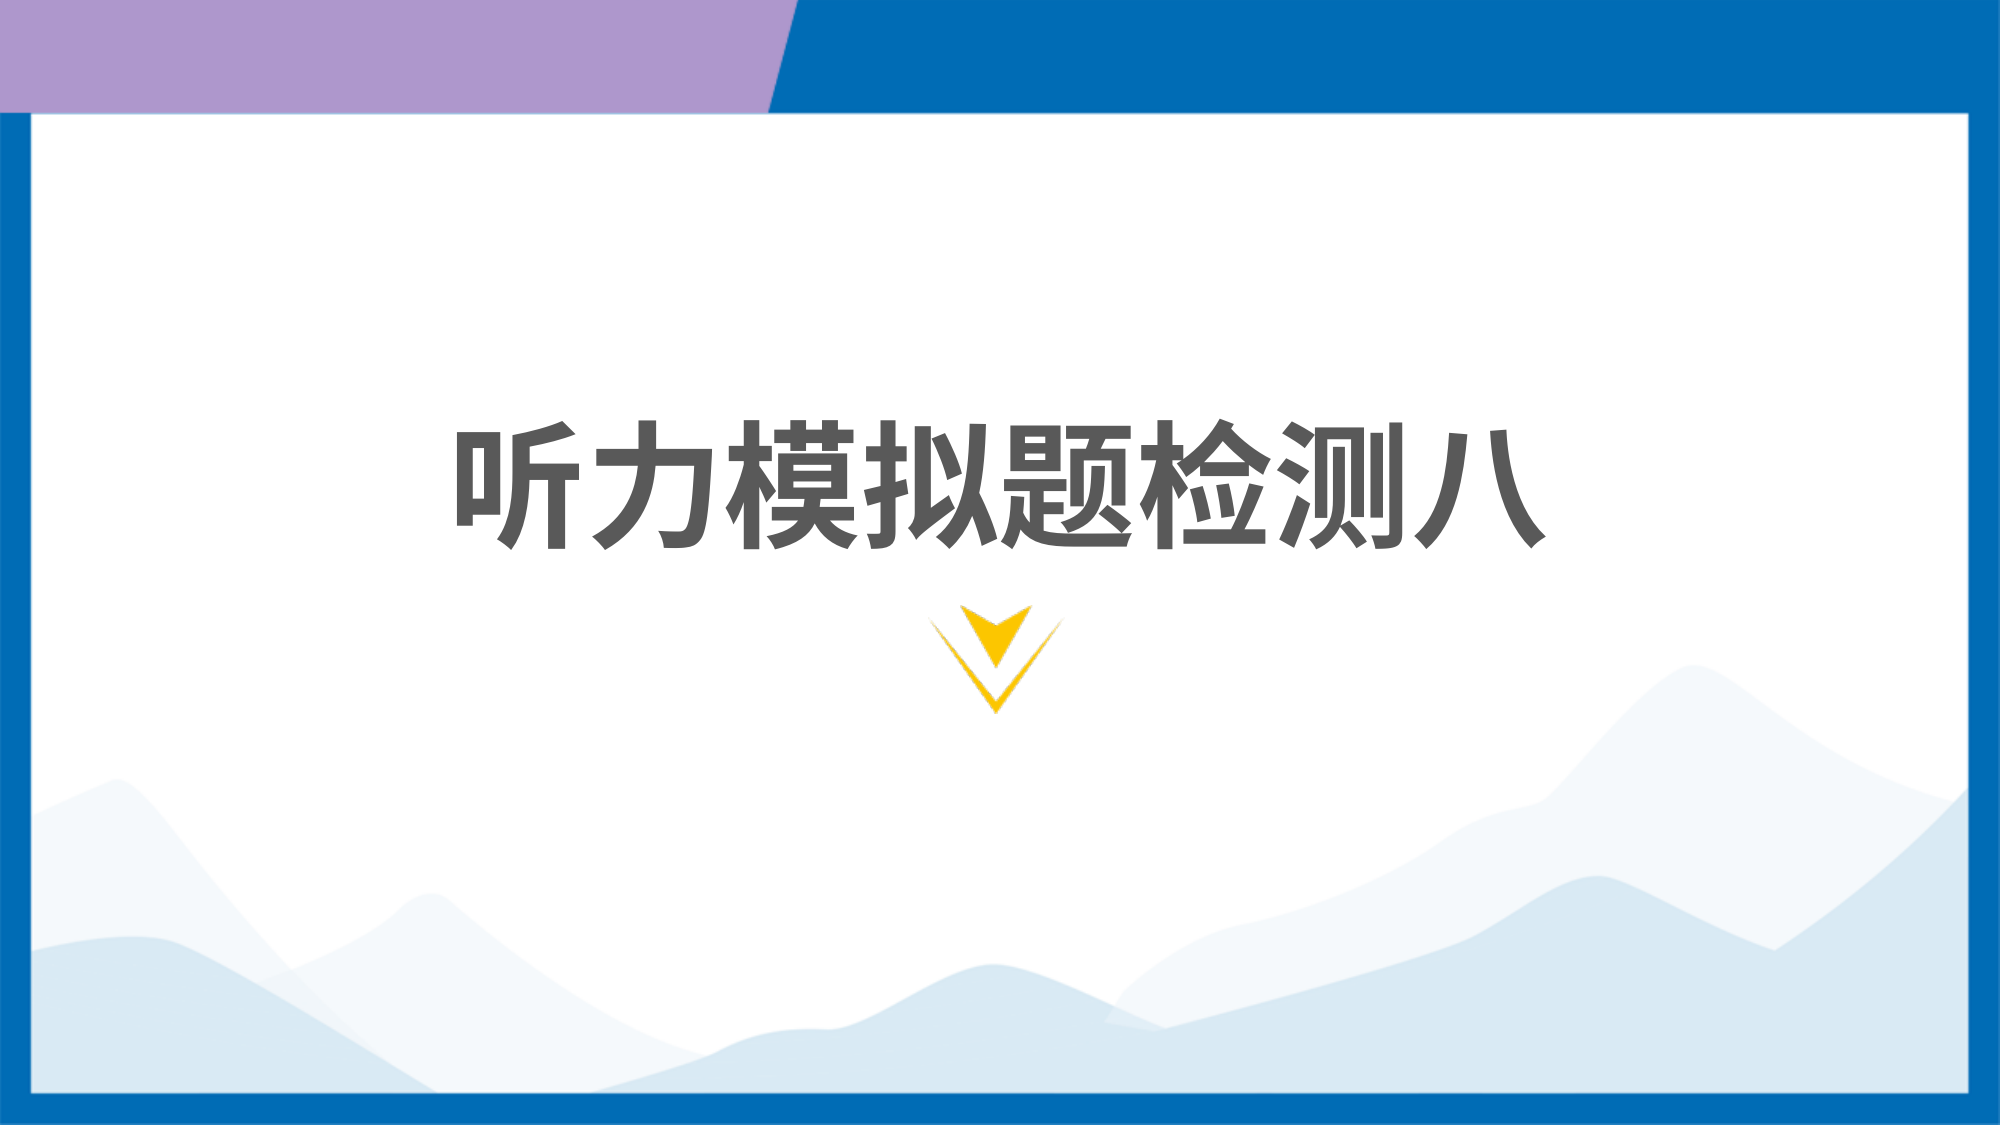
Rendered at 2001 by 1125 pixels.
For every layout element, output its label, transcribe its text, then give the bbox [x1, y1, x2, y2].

picture [0, 0, 2000, 1125]
text_box 听力模拟题检测八 [35, 383, 1962, 566]
